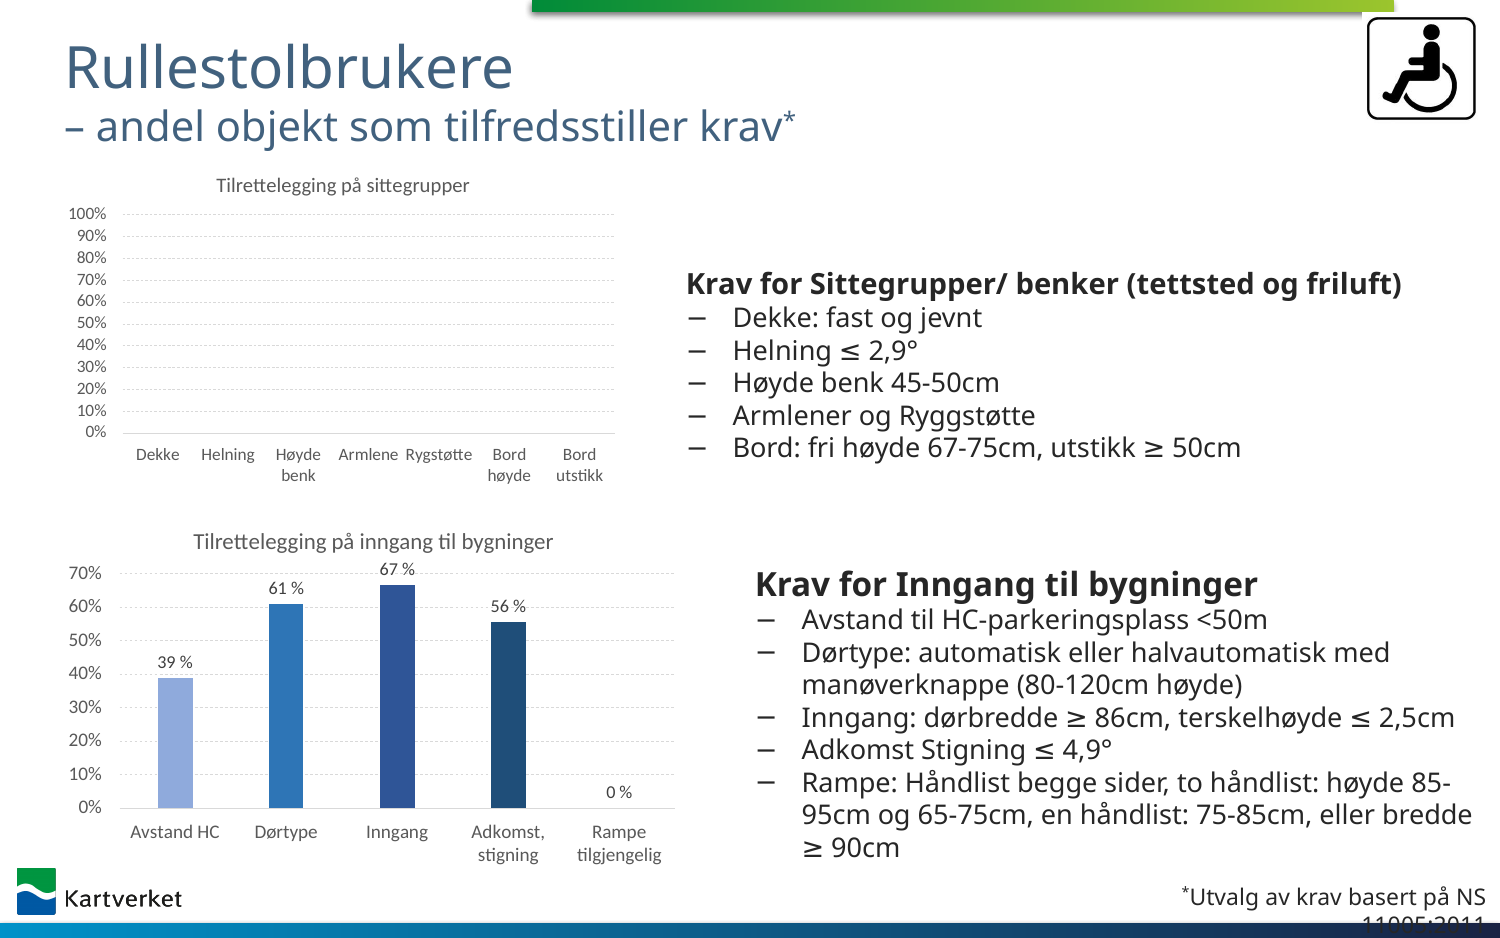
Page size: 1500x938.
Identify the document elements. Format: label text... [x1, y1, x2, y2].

picture [62, 166, 625, 492]
text_box Krav for Sittegrupper/ benker (tettsted og friluft) Dekke: fast og jevnt Helning ≤ 2,9° Høyde benk 45-50cm Armlener og Ryggstøtte Bord: fri høyde 67-75cm, utstikk ≥ 50cm [670, 258, 1418, 471]
picture [62, 520, 686, 874]
text_box *Utvalg av krav basert på NS 11005:2011 [1068, 873, 1500, 938]
picture [1362, 12, 1481, 126]
text_box Krav for Inngang til bygninger Avstand til HC-parkeringsplass <50m Dørtype: automatisk eller halvautomatisk med manøverknappe (80-120cm høyde) Inngang: dørbredde ≥ 86cm, terskelhøyde ≤ 2,5cm Adkomst Stigning ≤ 4,9° Rampe: Håndlist begge sider, to håndlist: høyde 85-95cm og 65-75cm, en håndlist: 75-85cm, eller bredde ≥ 90cm [740, 555, 1491, 870]
text_box Rullestolbrukere – andel objekt som tilfredsstiller krav* [49, 25, 1431, 158]
